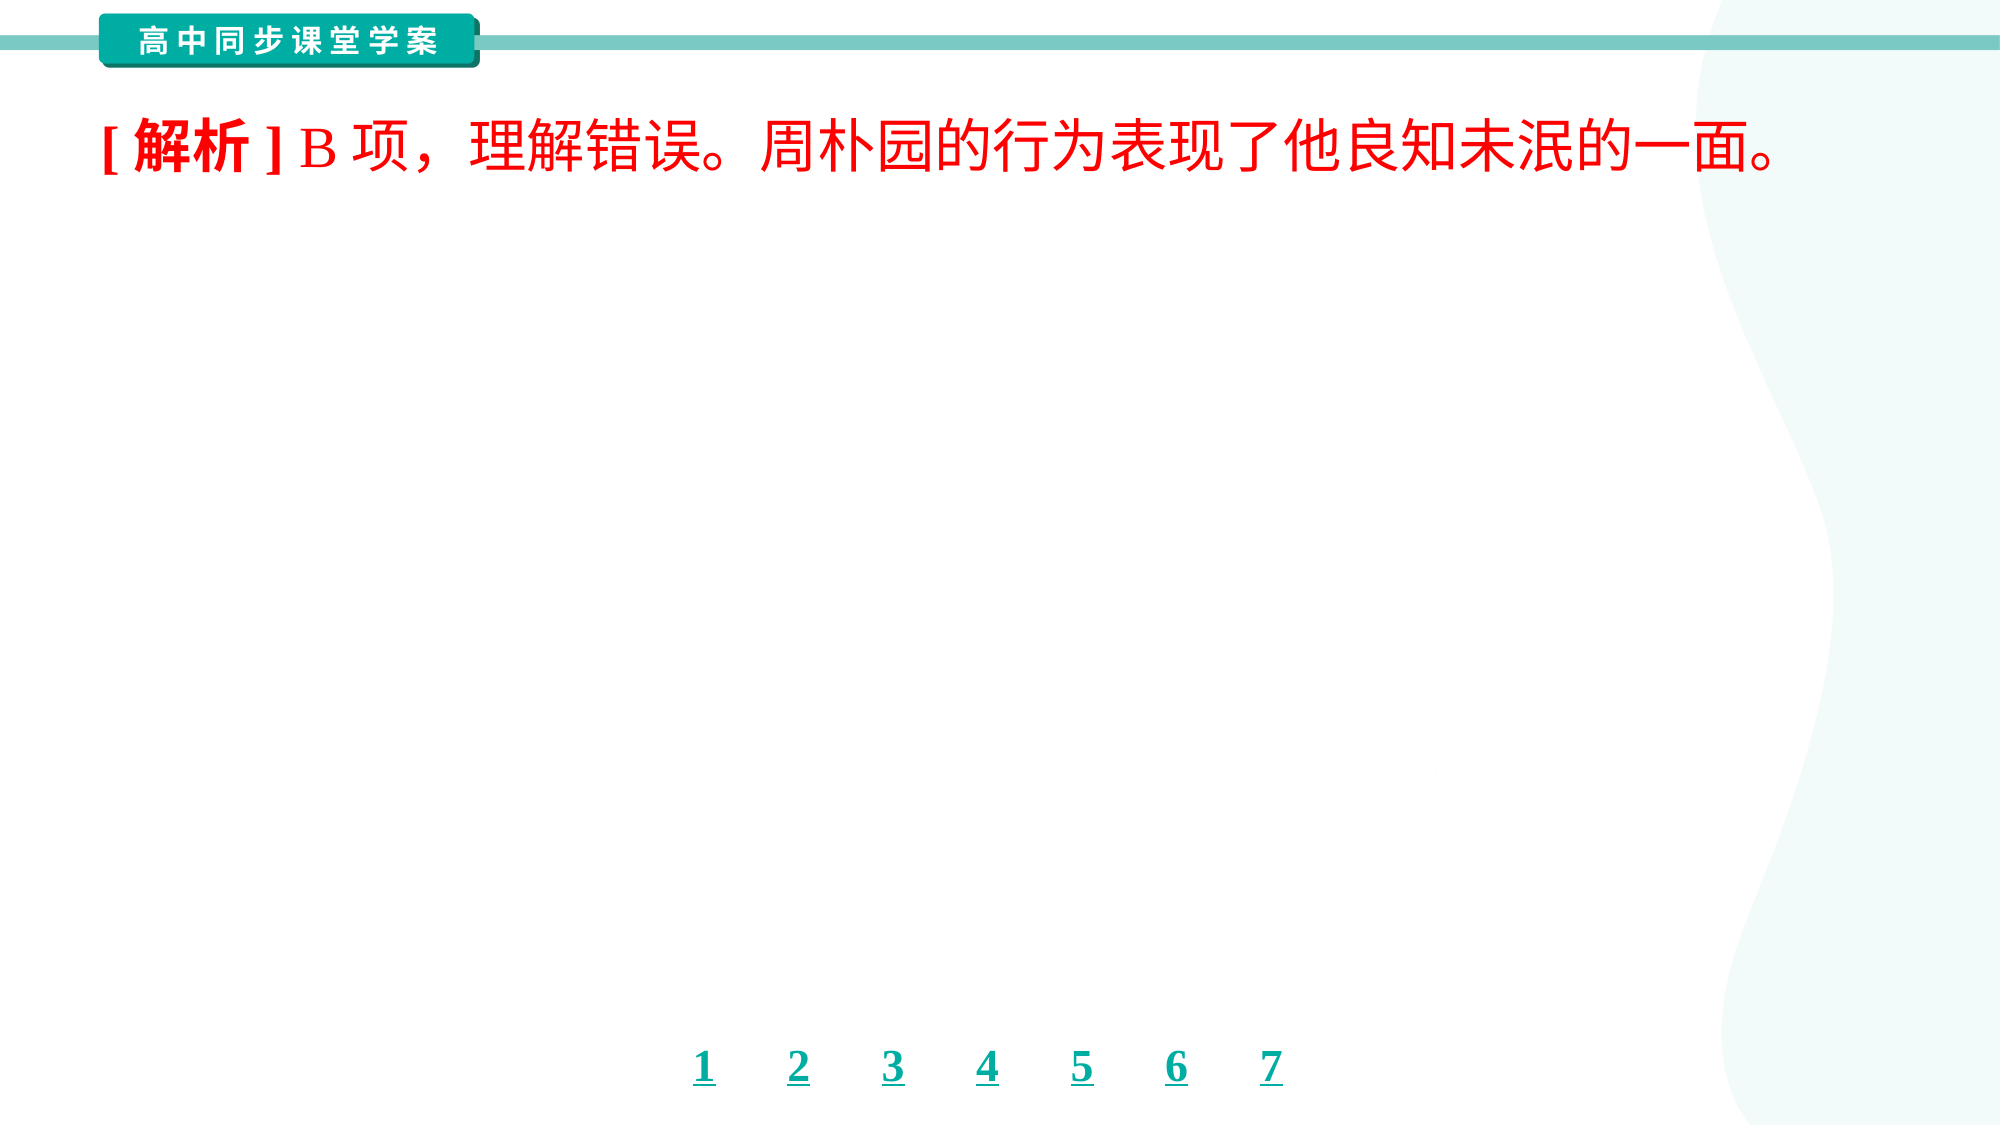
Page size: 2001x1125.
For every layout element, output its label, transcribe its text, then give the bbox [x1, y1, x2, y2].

text_box [解析] B项，理解错误。周朴园的行为表现了他良知未泯的一面。 [100, 76, 1899, 179]
picture [0, 0, 2000, 1125]
